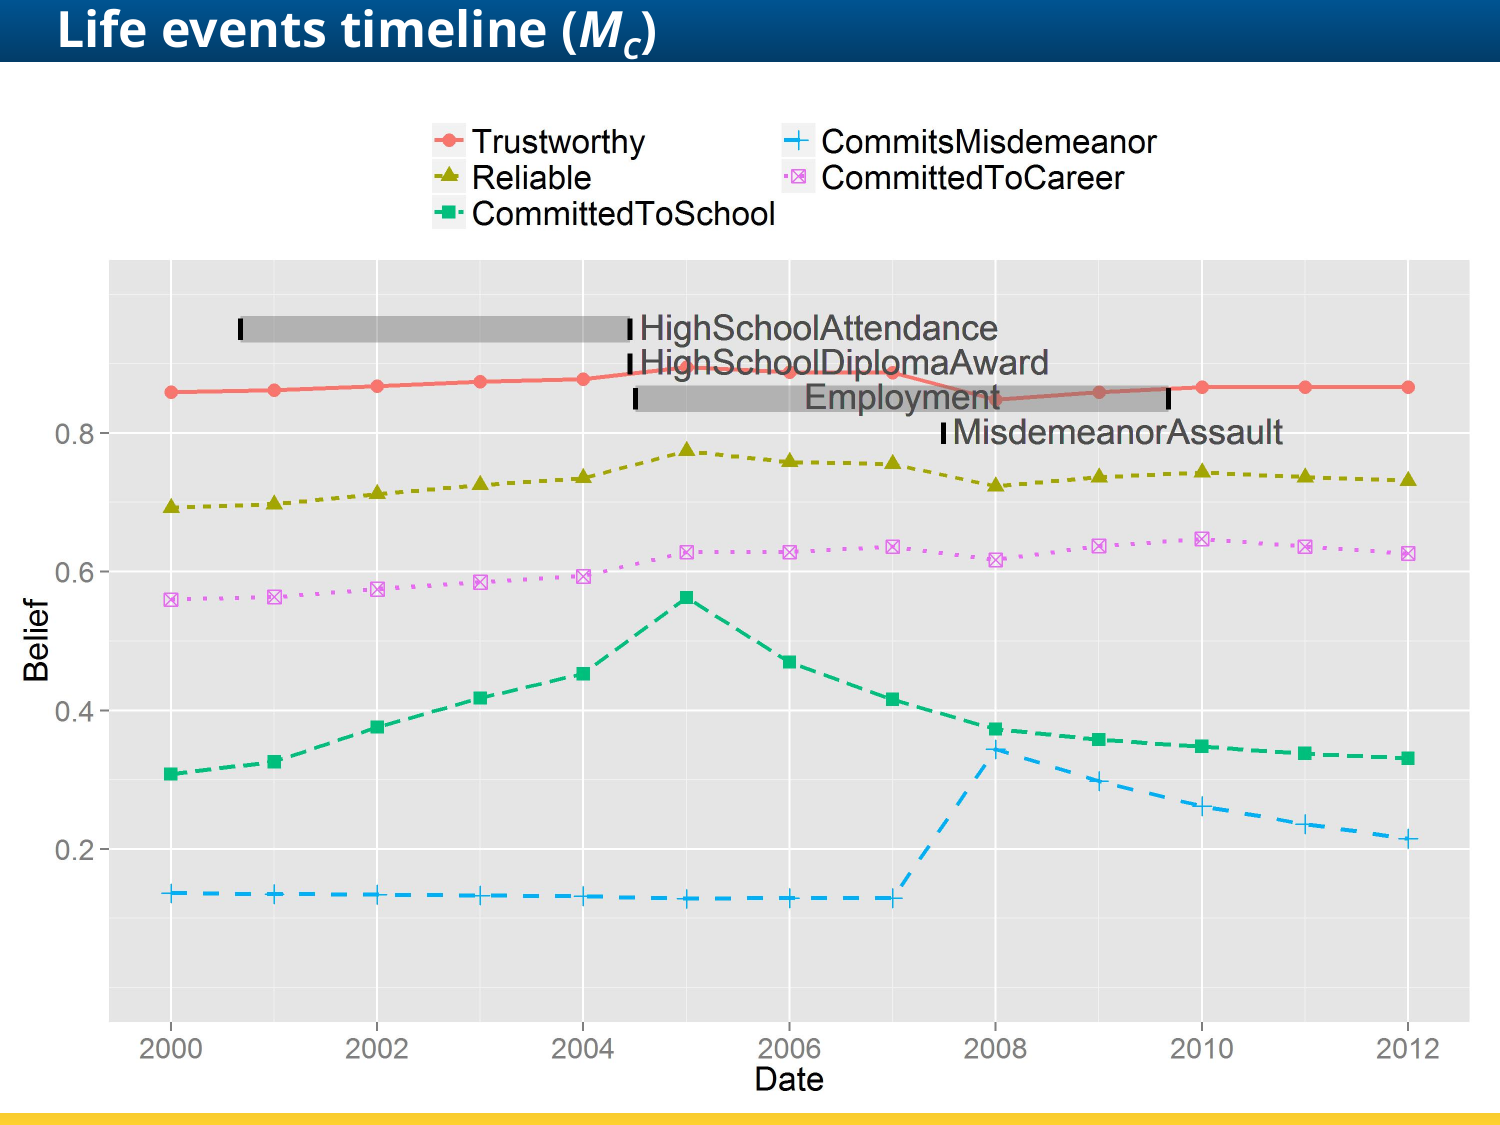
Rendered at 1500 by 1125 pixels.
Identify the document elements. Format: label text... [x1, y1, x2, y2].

text_box Life events timeline (MC) [41, 0, 1462, 60]
slide_number 5 [1312, 1119, 1500, 1125]
picture [0, 62, 1500, 1113]
